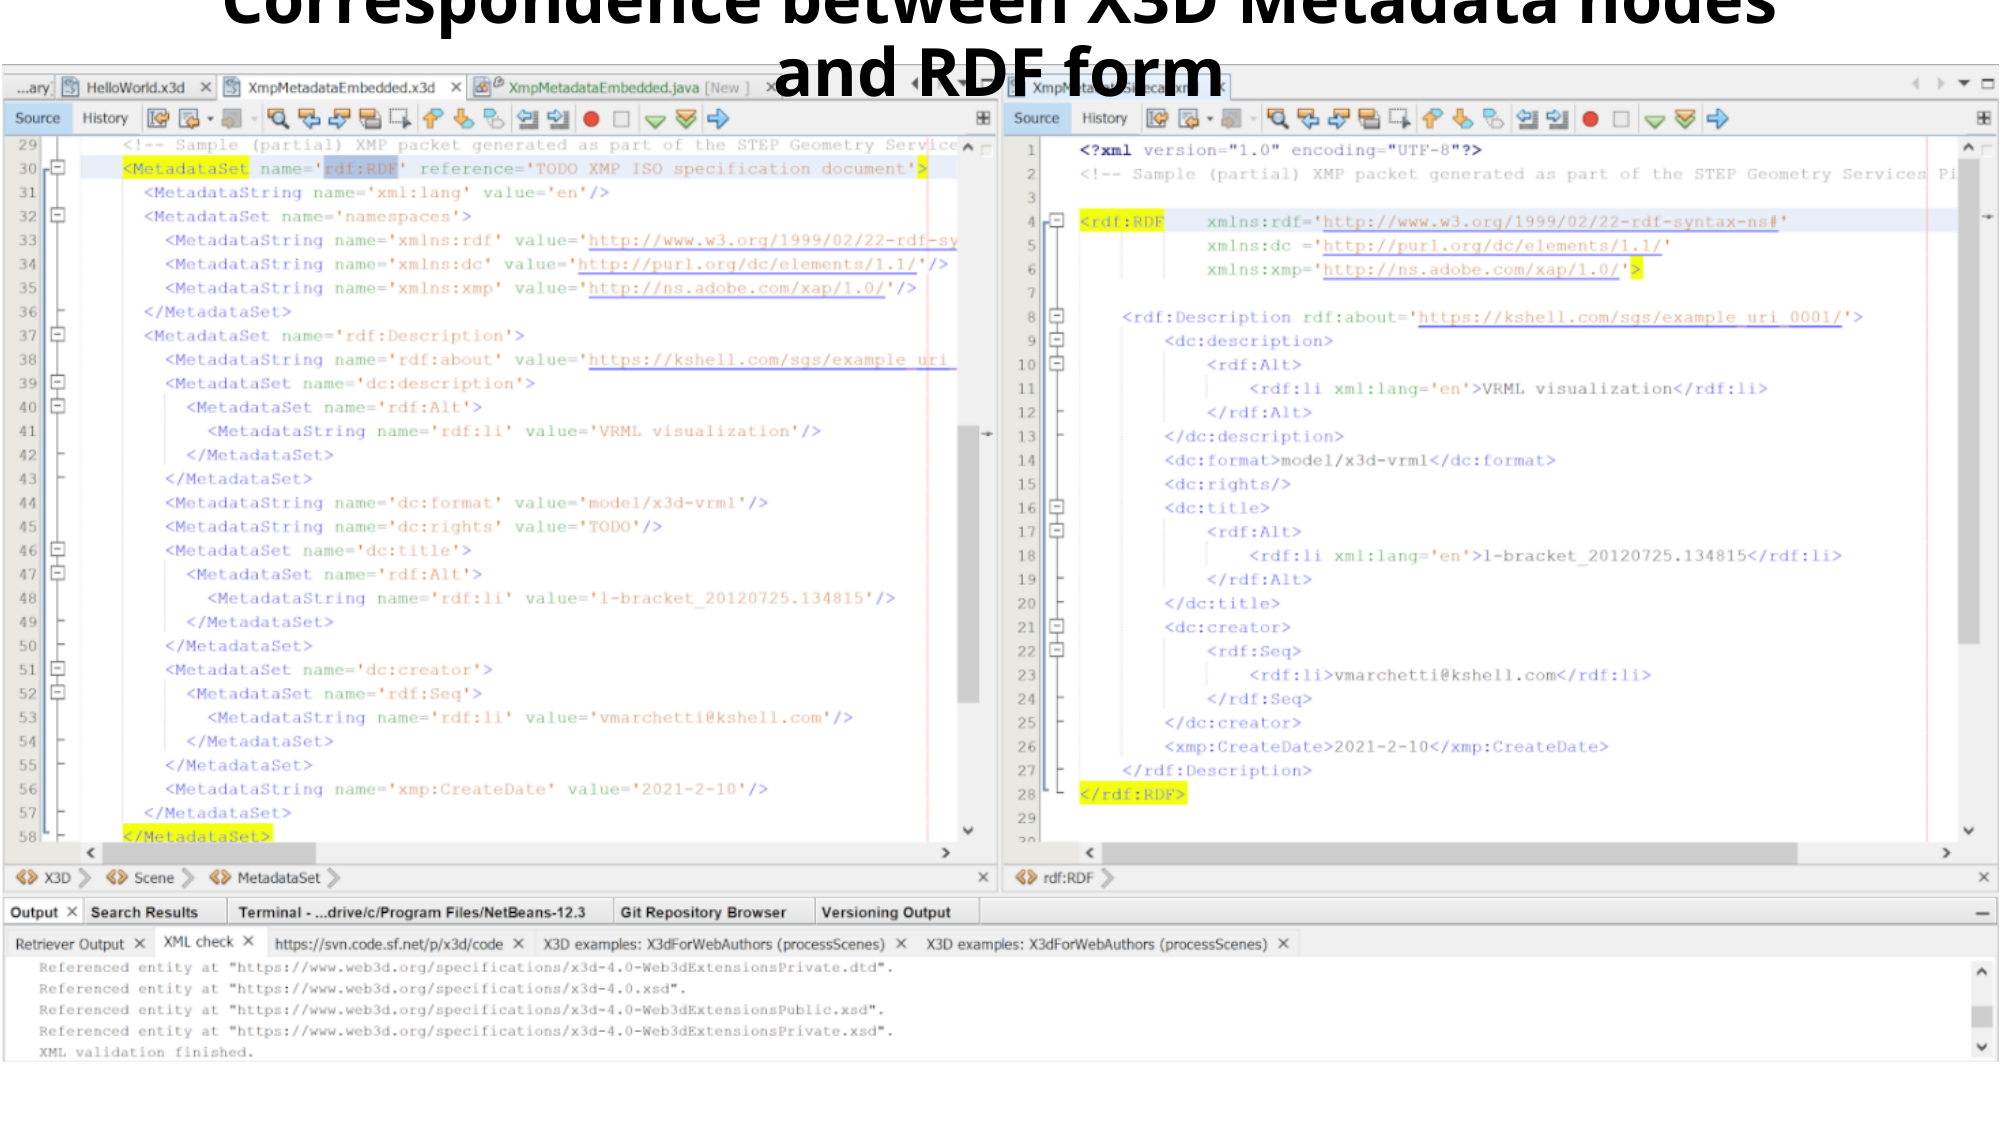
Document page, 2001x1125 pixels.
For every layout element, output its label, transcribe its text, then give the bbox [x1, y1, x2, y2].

title Correspondence between X3D Metadata nodes and RDF form [137, 0, 1863, 64]
picture [2, 64, 1999, 1062]
